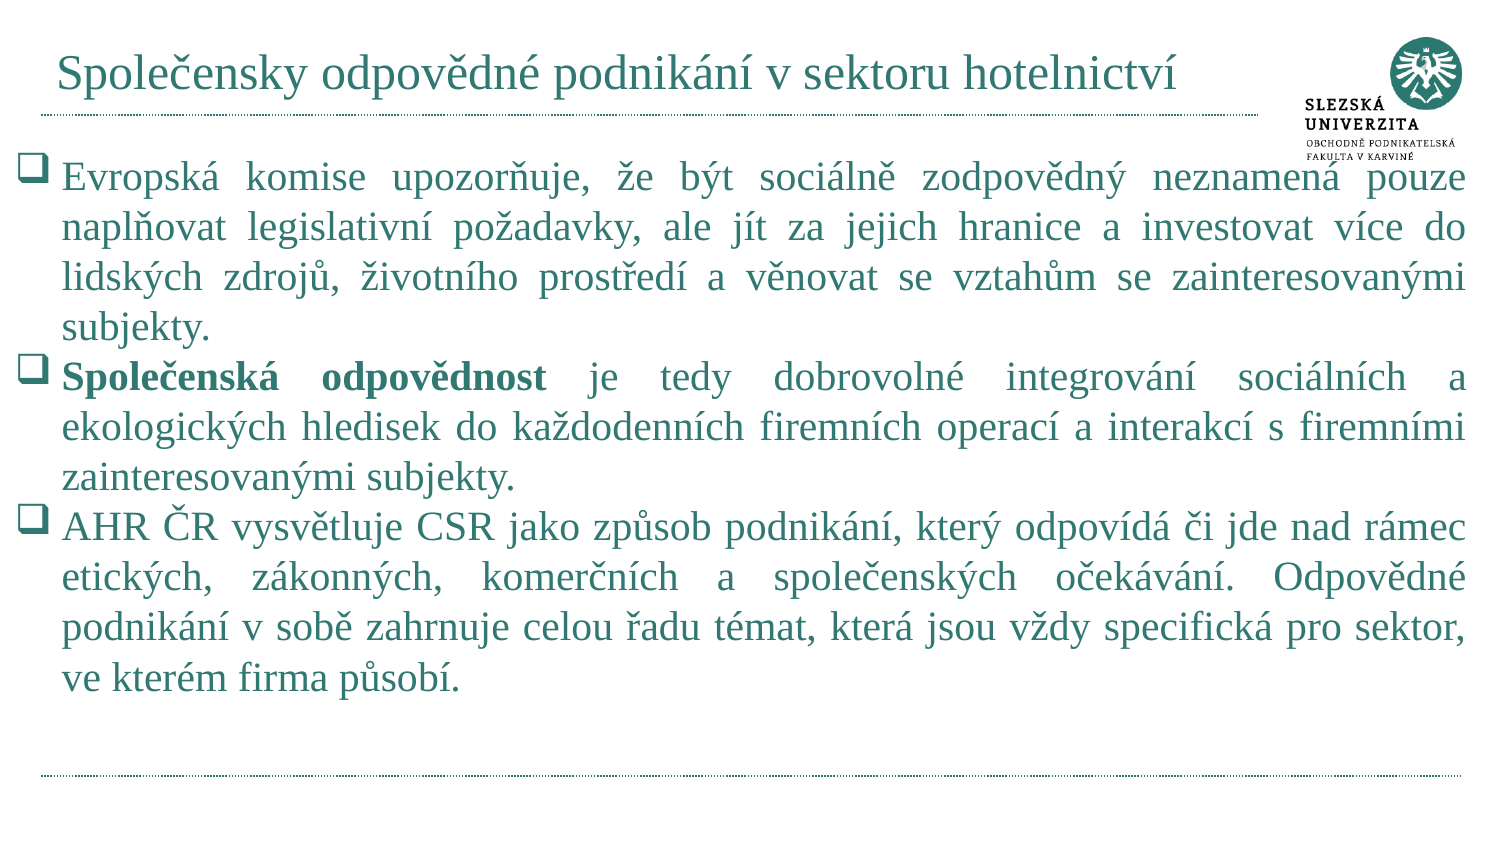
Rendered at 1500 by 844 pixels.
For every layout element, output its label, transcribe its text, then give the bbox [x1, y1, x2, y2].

text_box Evropská komise upozorňuje, že být sociálně zodpovědný neznamená pouze naplňovat legislativní požadavky, ale jít za jejich hranice a investovat více do lidských zdrojů, životního prostředí a věnovat se vztahům se zainteresovanými subjekty. Společenská odpovědnost je tedy dobrovolné integrování sociálních a ekologických hledisek do každodenních firemních operací a interakcí s firemními zainteresovanými subjekty. AHR ČR vysvětluje CSR jako způsob podnikání, který odpovídá či jde nad rámec etických, zákonných, komerčních a společenských očekávání. Odpovědné podnikání v sobě zahrnuje celou řadu témat, která jsou vždy specifická pro sektor, ve kterém firma působí. [0, 141, 1483, 707]
title Společensky odpovědné podnikání v sektoru hotelnictví [41, 32, 1258, 116]
picture [1305, 37, 1462, 141]
